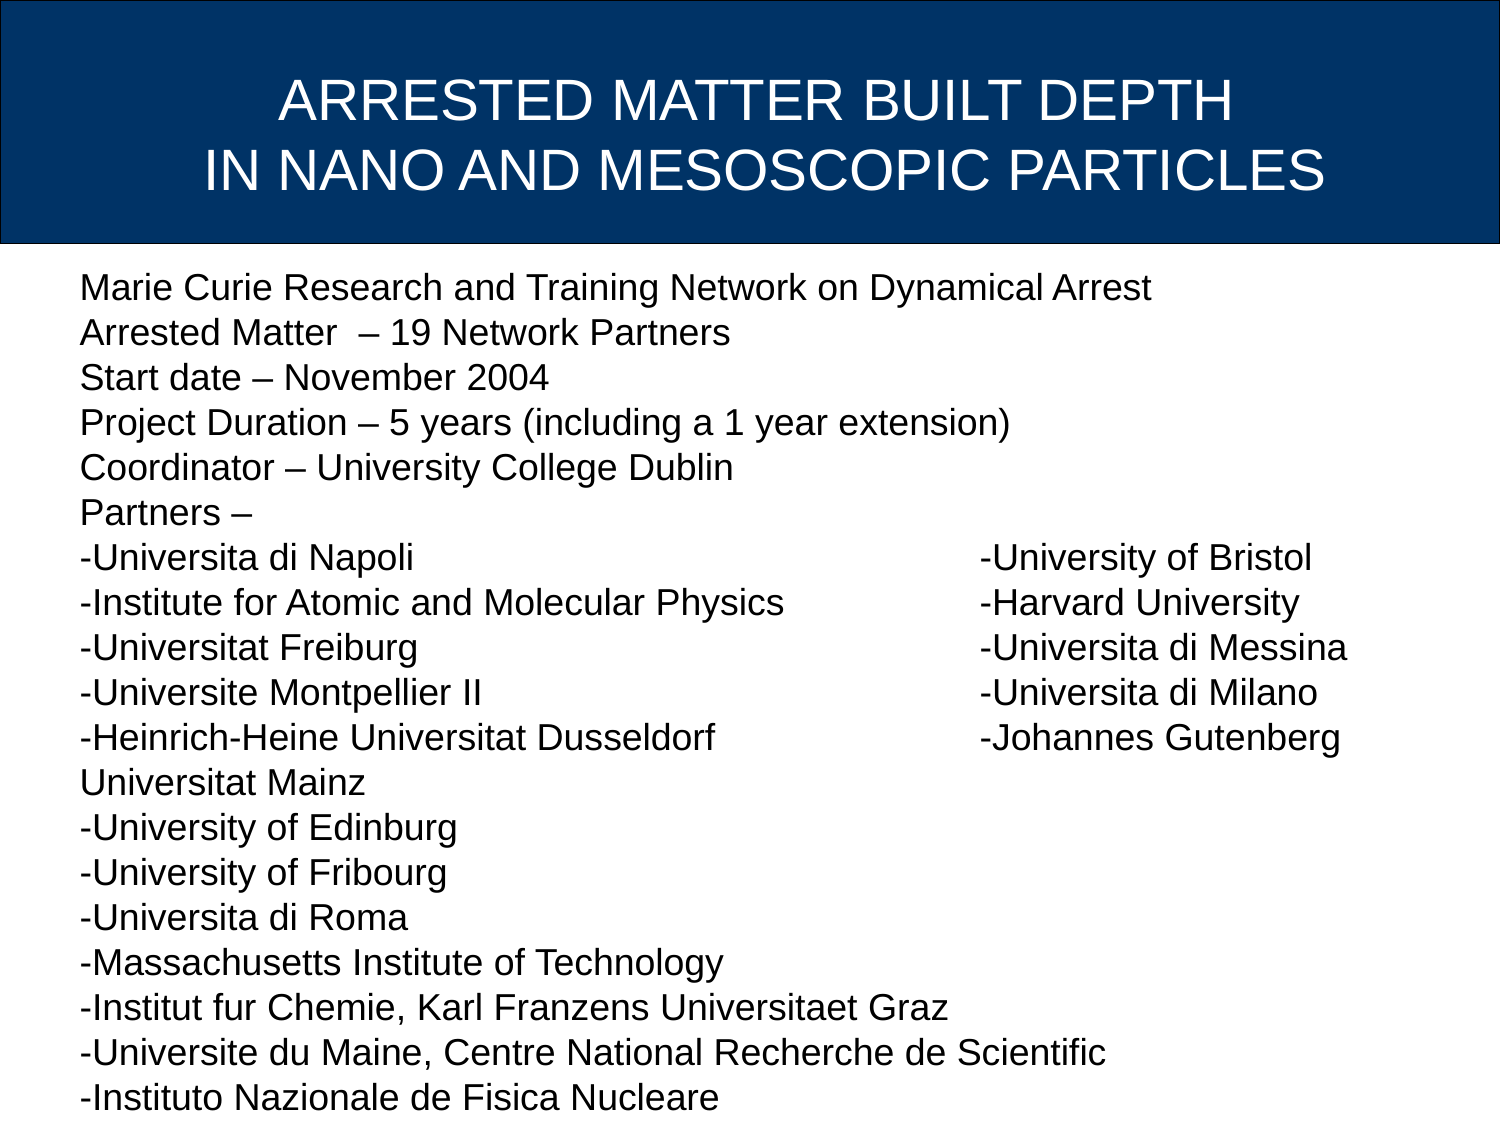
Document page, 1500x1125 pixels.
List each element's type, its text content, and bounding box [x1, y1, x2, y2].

text_box ARRESTED MATTER BUILT DEPTH IN NANO AND MESOSCOPIC PARTICLES [188, 54, 1342, 210]
text_box Marie Curie Research and Training Network on Dynamical Arrest Arrested Matter – 19 Network Partners Start date – November 2004 Project Duration – 5 years (including a 1 year extension) Coordinator – University College Dublin Partners – -Universita di Napoli -University of Bristol -Institute for Atomic and Molecular Physics -Harvard University -Universitat Freiburg -Universita di Messina -Universite Montpellier II -Universita di Milano -Heinrich-Heine Universitat Dusseldorf -Johannes Gutenberg Universitat Mainz -University of Edinburg -University of Fribourg -Universita di Roma -Massachusetts Institute of Technology -Institut fur Chemie, Karl Franzens Universitaet Graz -Universite du Maine, Centre National Recherche de Scientific -Instituto Nazionale de Fisica Nucleare [64, 255, 1500, 1125]
